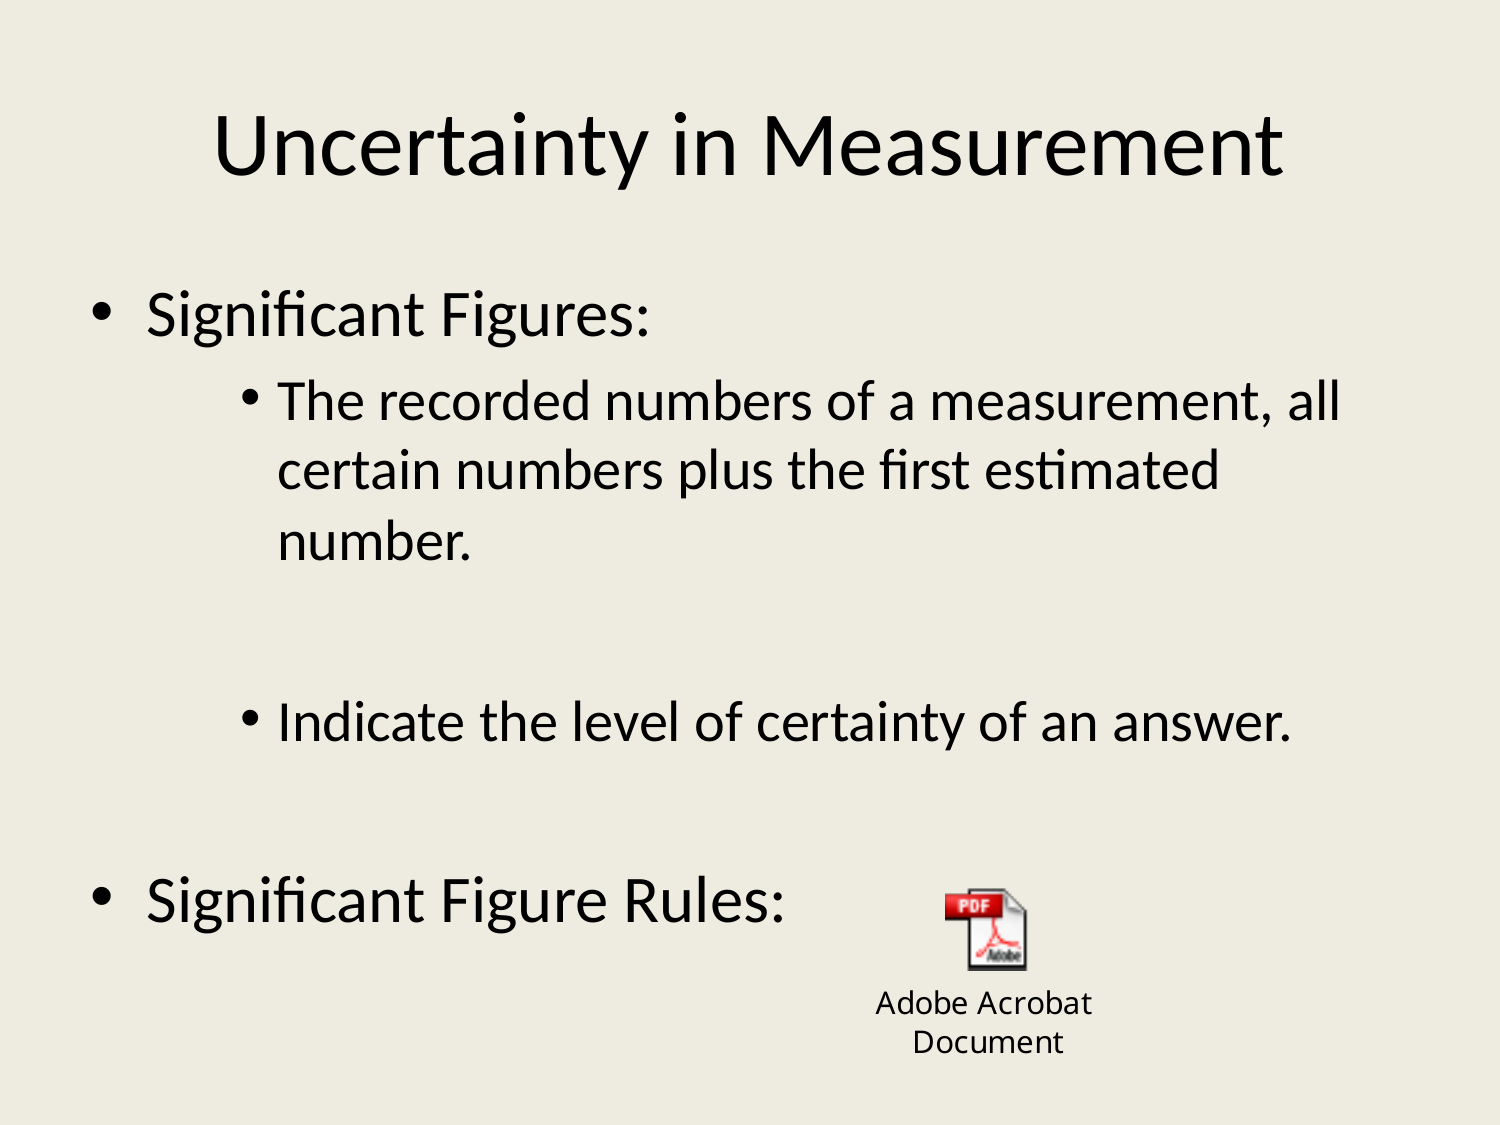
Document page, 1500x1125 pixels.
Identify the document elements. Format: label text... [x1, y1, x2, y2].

list Significant Figures: The recorded numbers of a measurement, all certain numbers plus the first estimated number. Indicate the level of certainty of an answer. Significant Figure Rules: [75, 262, 1425, 1005]
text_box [862, 887, 1113, 1099]
title Uncertainty in Measurement [75, 45, 1425, 233]
